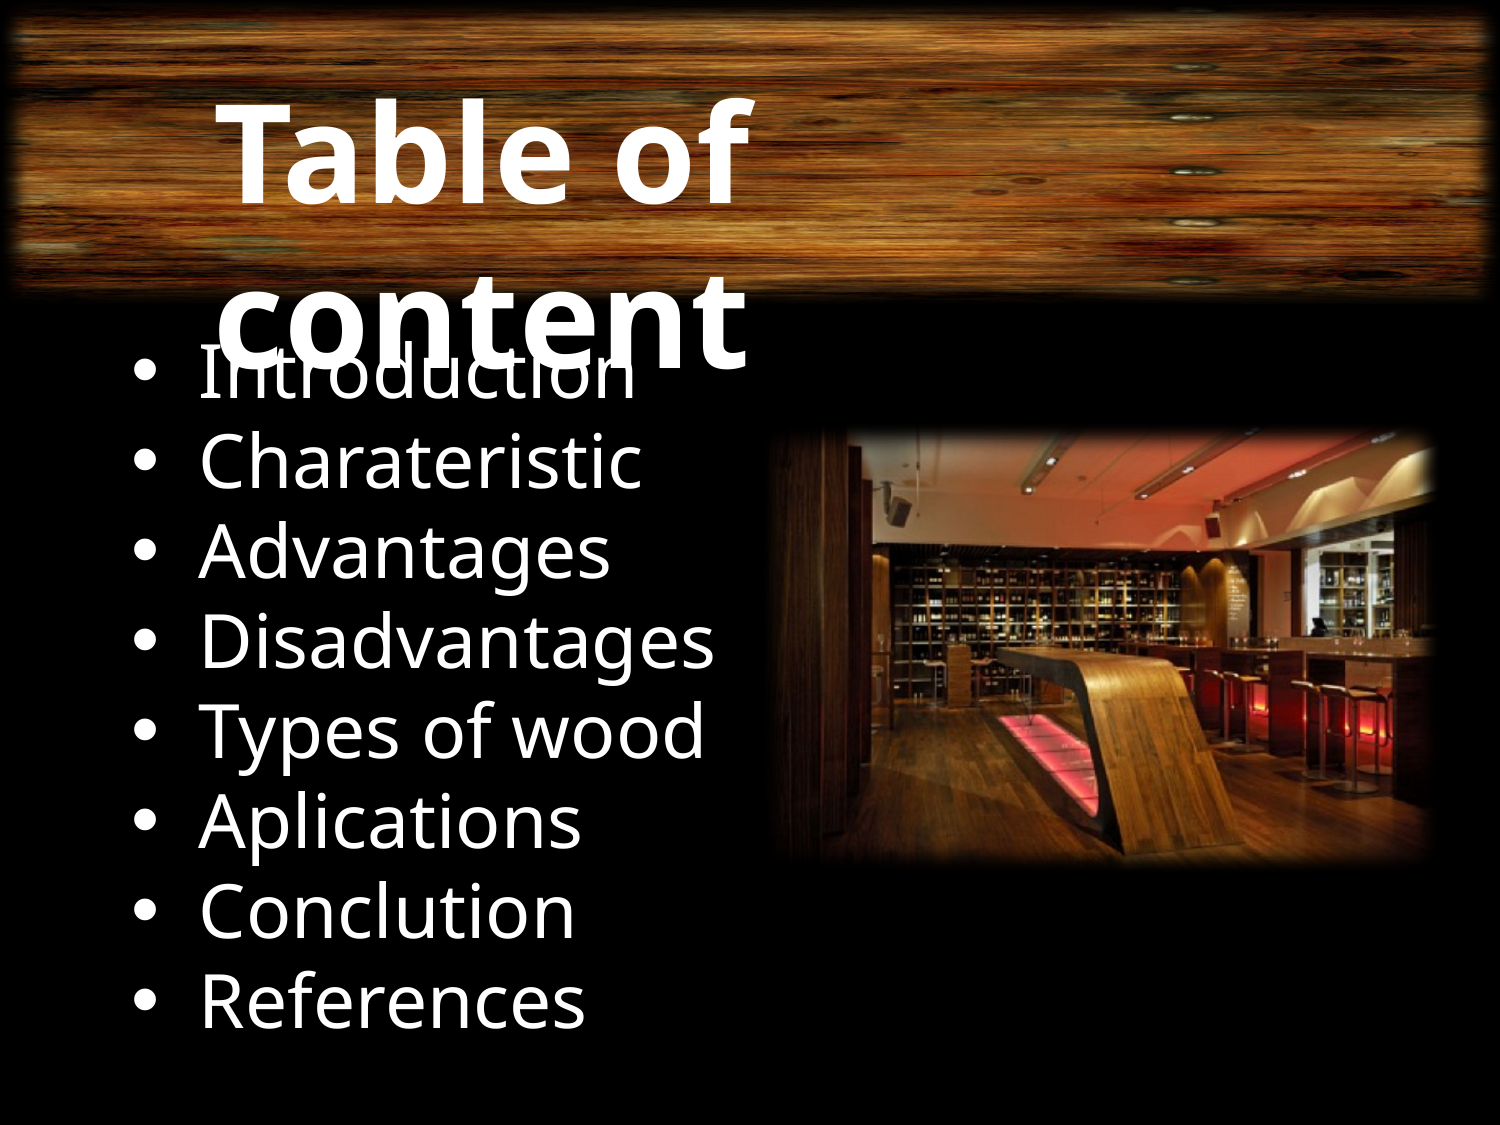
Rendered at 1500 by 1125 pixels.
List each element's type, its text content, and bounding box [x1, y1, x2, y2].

text_box Table of content [199, 58, 592, 316]
picture [10, 0, 1491, 903]
text_box Introduction Charateristic Advantages Disadvantages Types of wood Aplications Conclution References [117, 316, 1325, 1125]
text_box Table of content [908, 58, 1301, 316]
